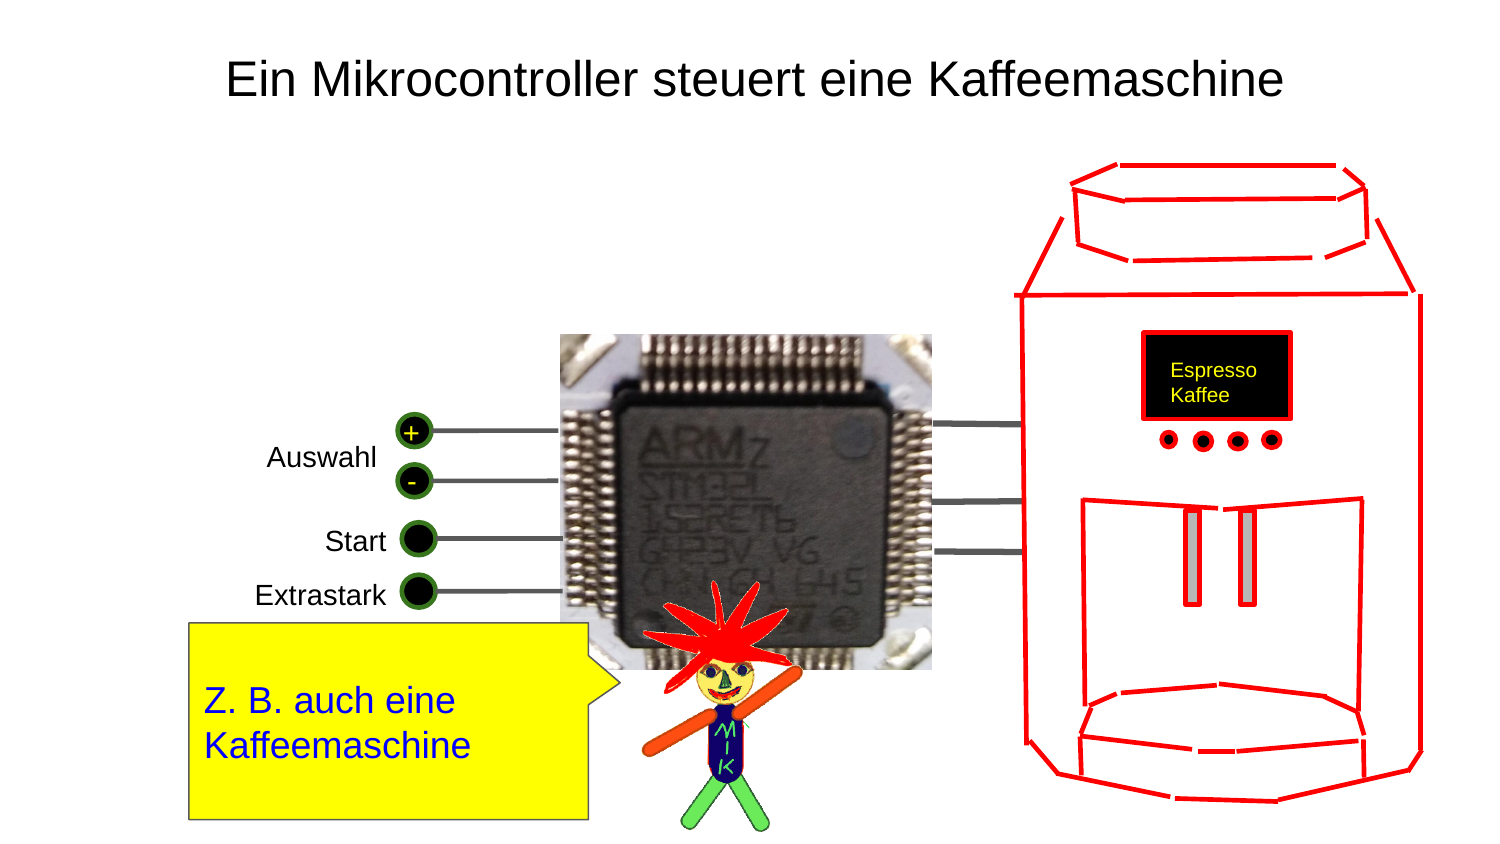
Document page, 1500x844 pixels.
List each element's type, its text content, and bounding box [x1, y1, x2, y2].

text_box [1323, 696, 1359, 713]
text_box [1343, 168, 1365, 187]
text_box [1071, 188, 1126, 202]
text_box [1185, 518, 1200, 605]
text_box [1376, 218, 1415, 293]
text_box Z. B. auch eine Kaffeemaschine [188, 622, 620, 820]
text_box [1222, 498, 1364, 510]
title Ein Mikrocontroller steuert eine Kaffeemaschine [56, 50, 1454, 122]
text_box Espresso Kaffee [1155, 341, 1278, 409]
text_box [1277, 770, 1408, 801]
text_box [1174, 798, 1272, 802]
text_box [1088, 693, 1117, 706]
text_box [1079, 735, 1193, 750]
text_box [1161, 432, 1176, 448]
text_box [1356, 711, 1365, 736]
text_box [1082, 517, 1086, 705]
text_box - [392, 447, 446, 503]
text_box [1076, 243, 1129, 262]
text_box Extrastark [225, 561, 402, 612]
text_box [1229, 433, 1247, 450]
picture [559, 334, 932, 838]
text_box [1358, 499, 1363, 701]
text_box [1055, 773, 1171, 798]
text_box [1069, 163, 1118, 185]
text_box [1263, 432, 1281, 448]
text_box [1236, 740, 1358, 752]
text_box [1021, 307, 1027, 746]
text_box [1194, 432, 1212, 451]
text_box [1337, 187, 1366, 201]
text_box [1120, 684, 1216, 694]
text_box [1021, 216, 1063, 299]
text_box [1240, 519, 1255, 605]
text_box Auswahl [244, 423, 393, 474]
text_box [1080, 707, 1092, 735]
text_box [1143, 332, 1291, 419]
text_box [1407, 749, 1423, 773]
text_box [1132, 257, 1313, 262]
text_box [1324, 241, 1366, 259]
text_box Start [254, 507, 402, 558]
text_box [402, 522, 436, 556]
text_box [1074, 210, 1079, 243]
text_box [1218, 683, 1327, 697]
text_box + [387, 398, 442, 447]
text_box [1029, 740, 1058, 774]
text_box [1082, 499, 1219, 509]
text_box [402, 574, 436, 608]
